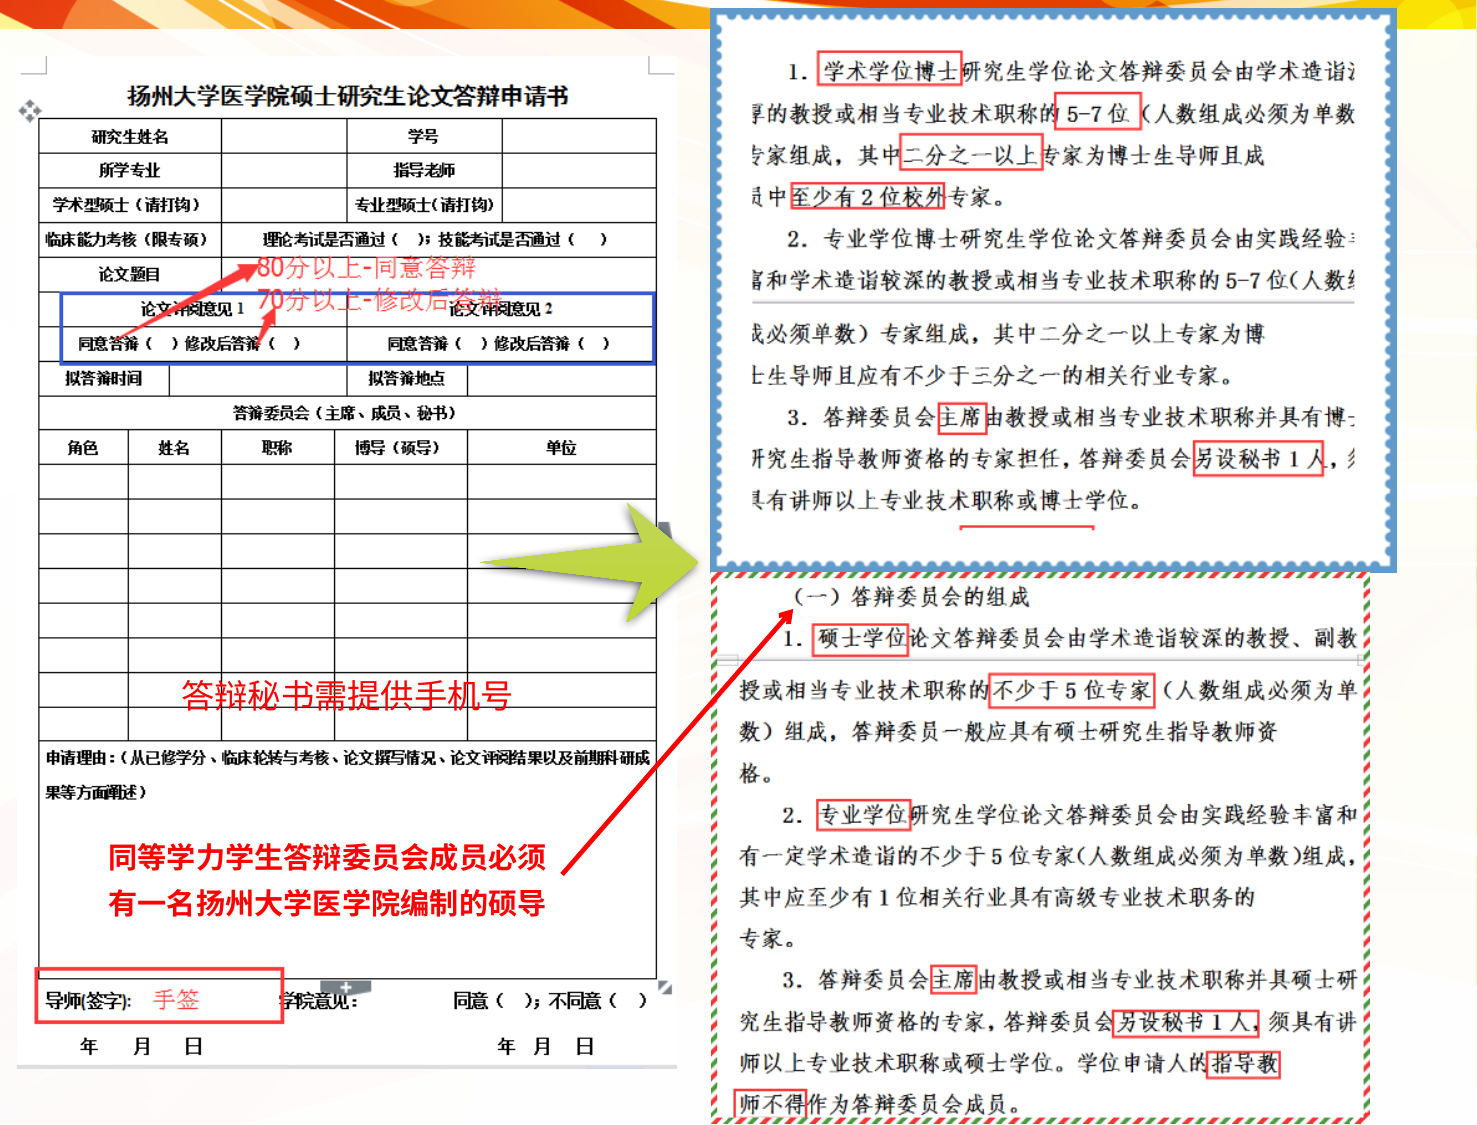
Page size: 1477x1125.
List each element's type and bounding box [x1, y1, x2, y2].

picture [16, 56, 679, 1069]
picture [0, 0, 1477, 1124]
text_box [563, 608, 794, 876]
text_box [679, 546, 699, 579]
